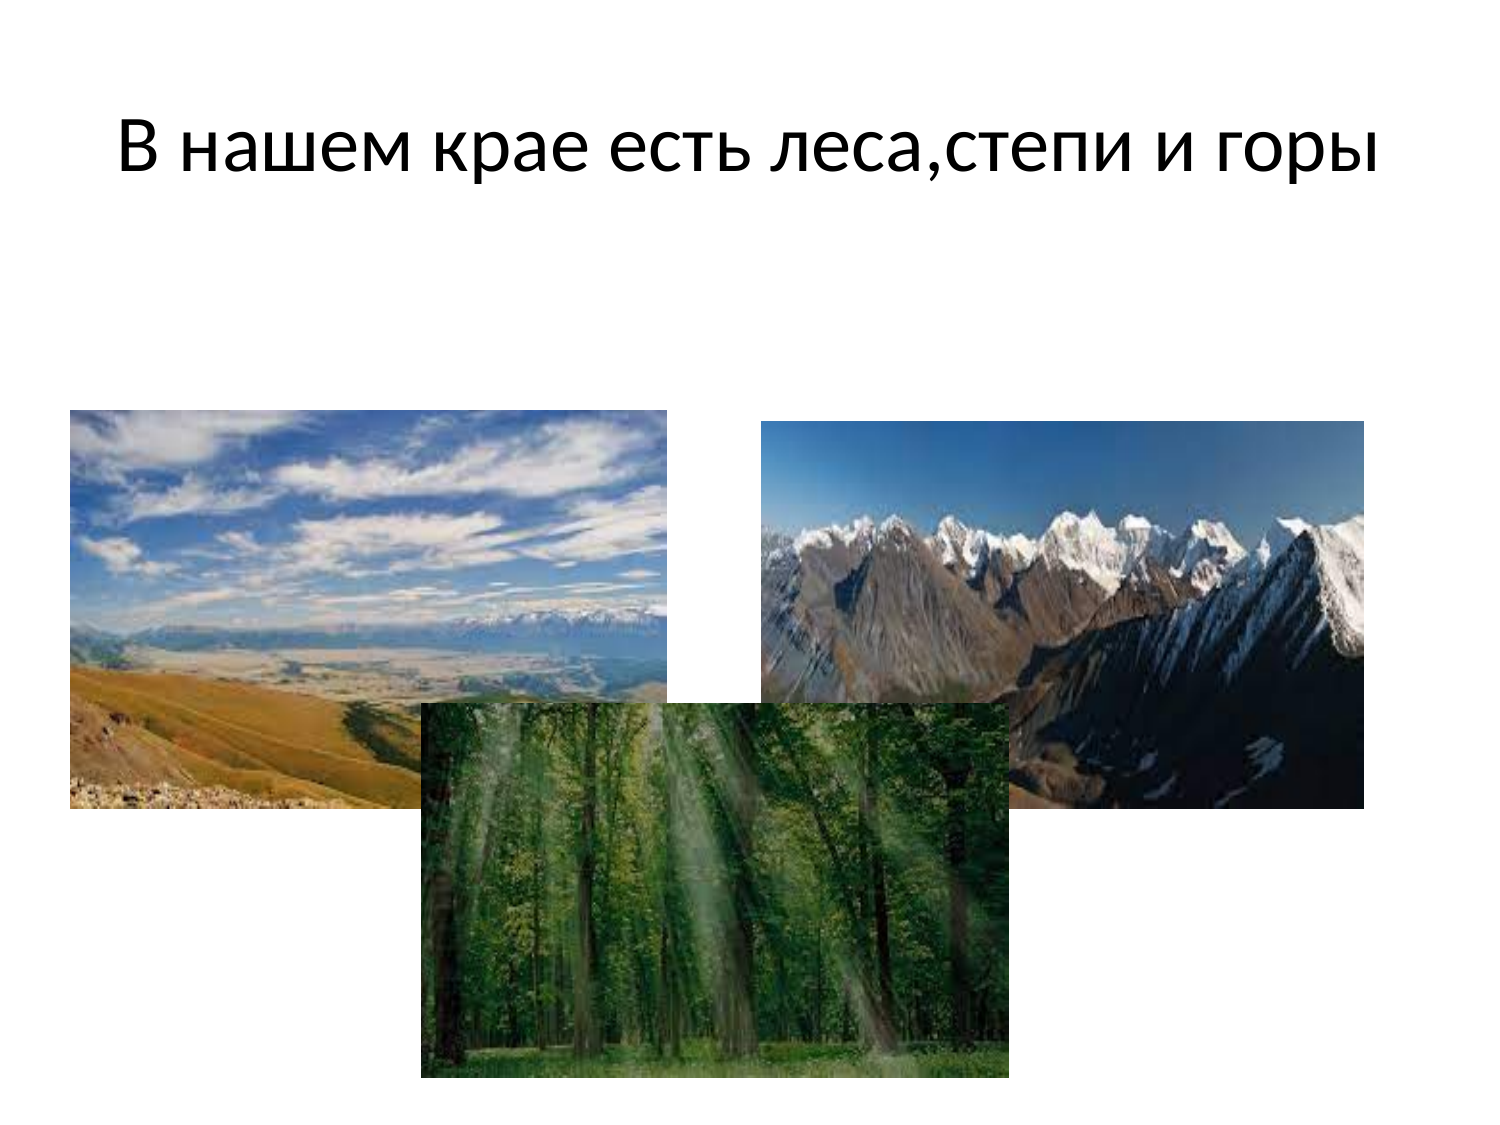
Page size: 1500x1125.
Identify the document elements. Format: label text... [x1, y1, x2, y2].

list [761, 421, 1364, 809]
title В нашем крае есть леса,степи и горы [75, 45, 1425, 233]
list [70, 409, 667, 809]
picture [421, 702, 1009, 1079]
